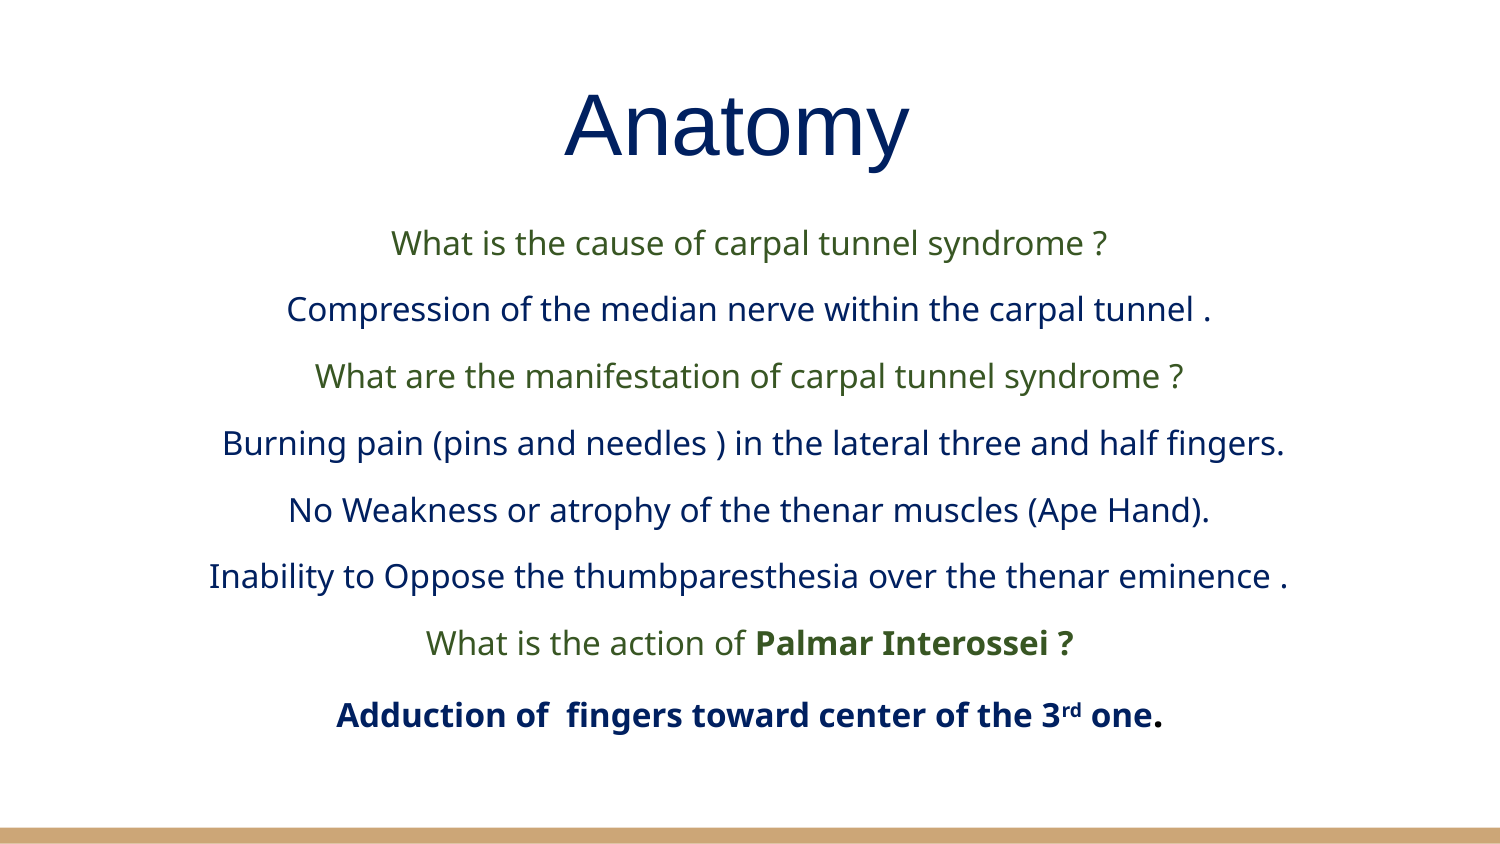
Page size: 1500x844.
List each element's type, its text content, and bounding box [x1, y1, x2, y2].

title Anatomy [51, 51, 1449, 189]
list What is the cause of carpal tunnel syndrome ? Compression of the median nerve within the carpal tunnel . What are the manifestation of carpal tunnel syndrome ? Burning pain (pins and needles ) in the lateral three and half fingers. No Weakness or atrophy of the thenar muscles (Ape Hand). Inability to Oppose the thumbparesthesia over the thenar eminence . What is the action of Palmar Interossei ? Adduction of fingers toward center of the 3rd one. [51, 200, 1449, 752]
